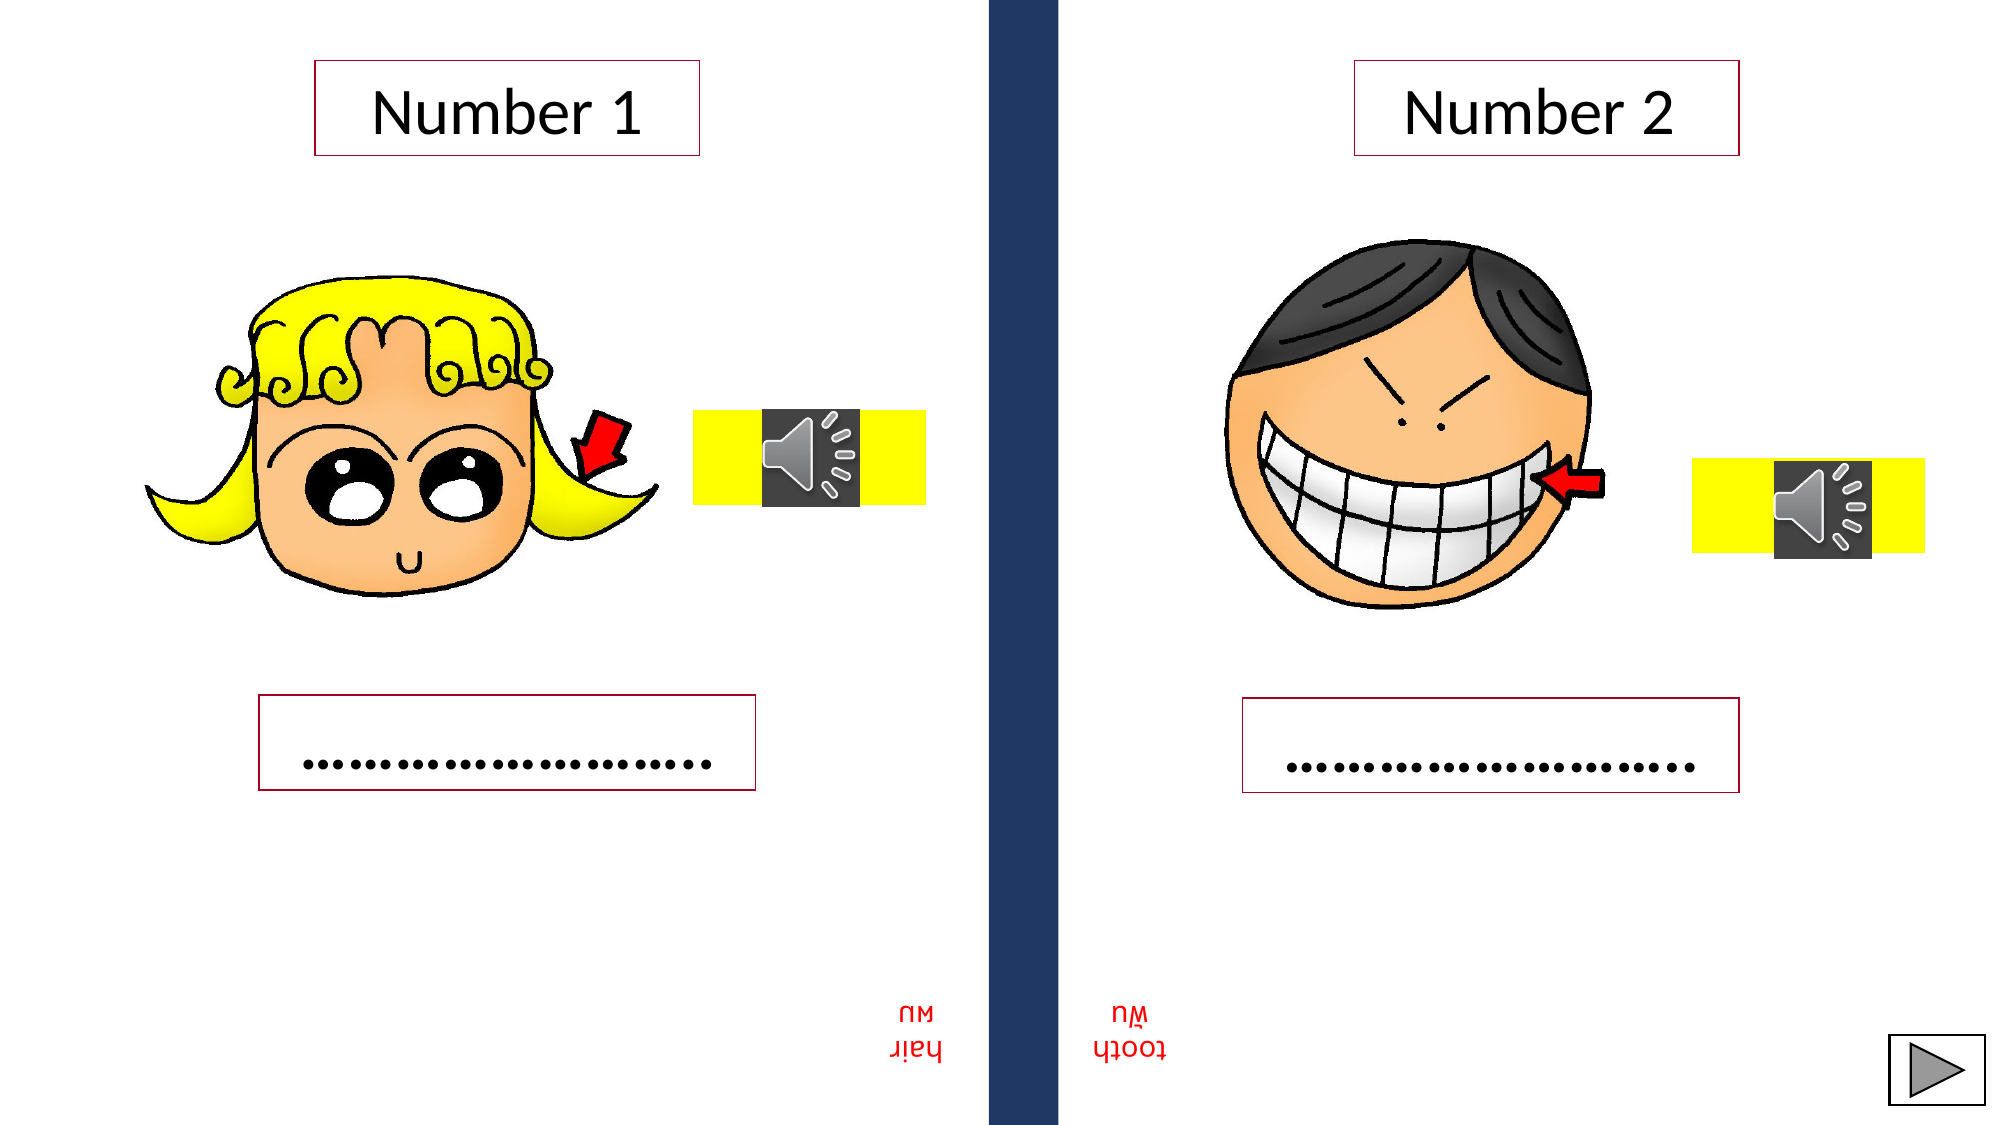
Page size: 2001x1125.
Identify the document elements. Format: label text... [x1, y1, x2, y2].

text_box Number 1 [315, 60, 700, 156]
text_box [988, 0, 1059, 1125]
picture [761, 407, 862, 508]
text_box …………………….. [259, 695, 756, 790]
picture [1772, 459, 1873, 560]
table_header [862, 410, 926, 505]
text_box tooth ฟัน [1066, 993, 1193, 1078]
text_box [1888, 1034, 1986, 1106]
picture [1199, 229, 1627, 621]
text_box Number 2 [1354, 60, 1739, 156]
text_box …………………….. [1242, 697, 1739, 793]
picture [127, 259, 666, 604]
table_header [1692, 458, 1925, 553]
text_box hair ผม [847, 993, 986, 1078]
table_header [693, 410, 761, 505]
